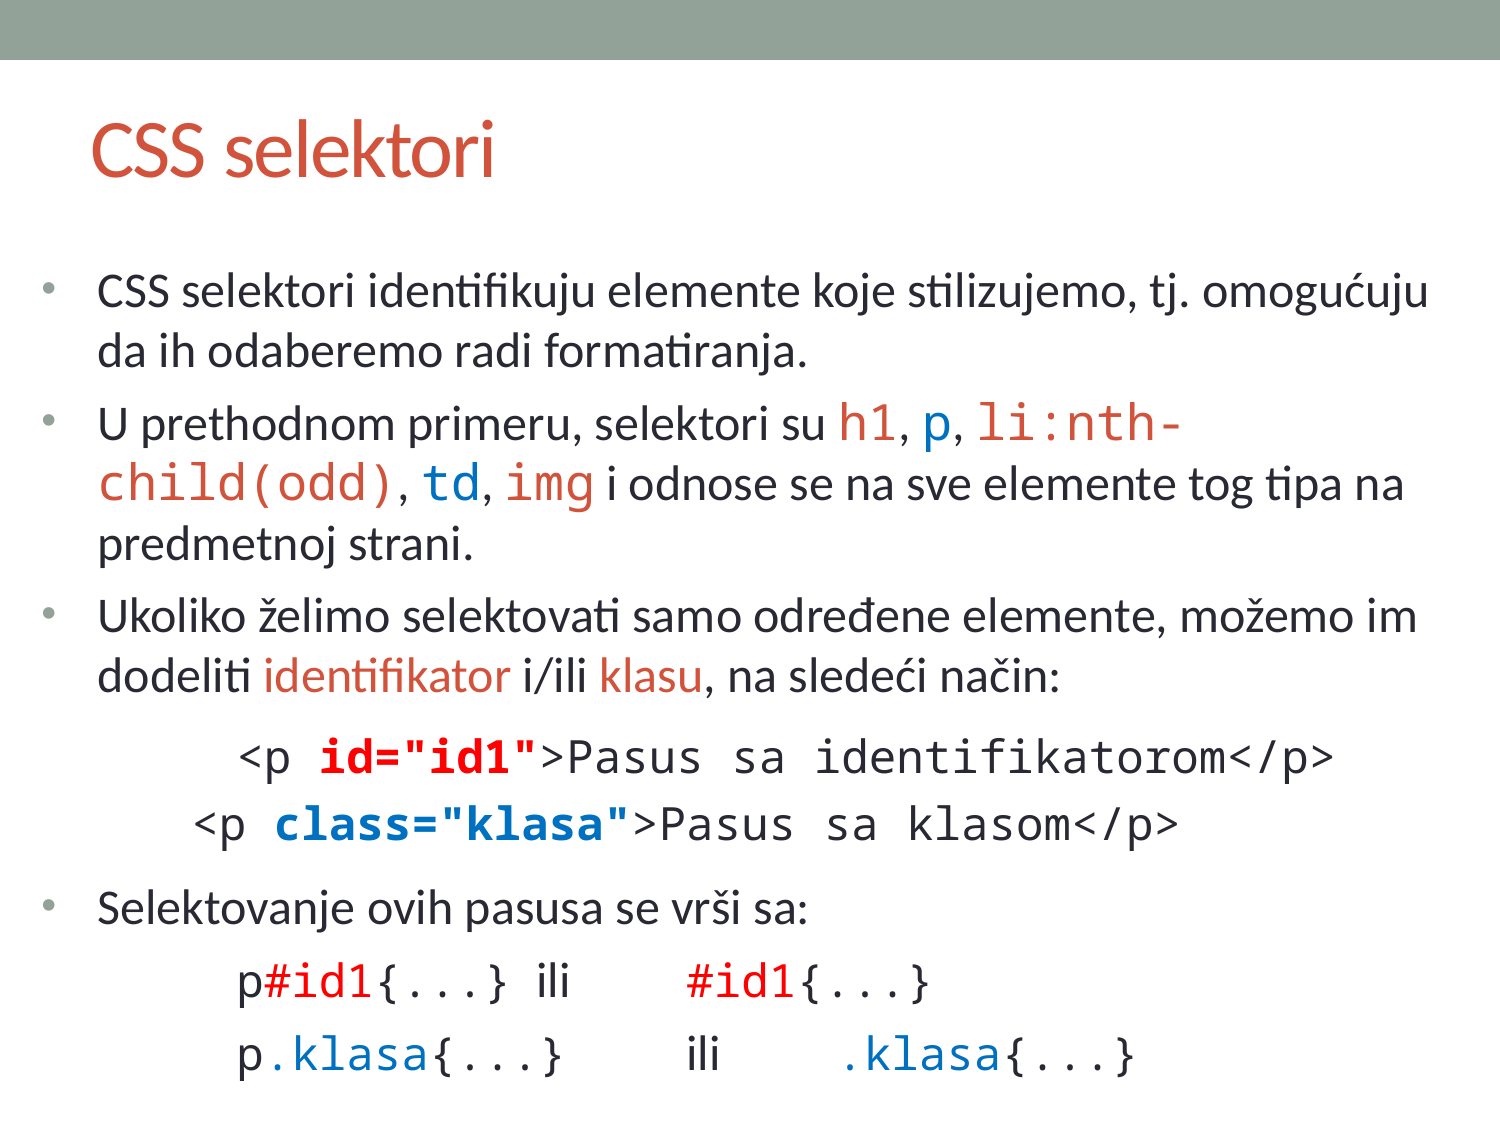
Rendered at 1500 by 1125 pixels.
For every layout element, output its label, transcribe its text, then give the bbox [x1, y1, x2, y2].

title CSS selektori [75, 62, 1425, 225]
list CSS selektori identifikuju elemente koje stilizujemo, tj. omogućuju da ih odaberemo radi formatiranja. U prethodnom primeru, selektori su h1, p, li:nth-child(odd), td, img i odnose se na sve elemente tog tipa na predmetnoj strani. Ukoliko želimo selektovati samo određene elemente, možemo im dodeliti identifikator i/ili klasu, na sledeći način: <p id="id1">Pasus sa identifikatorom</p> <p class="klasa">Pasus sa klasom</p> Selektovanje ovih pasusa se vrši sa: p#id1{...} ili #id1{...} p.klasa{...} ili .klasa{...} [12, 249, 1475, 1050]
